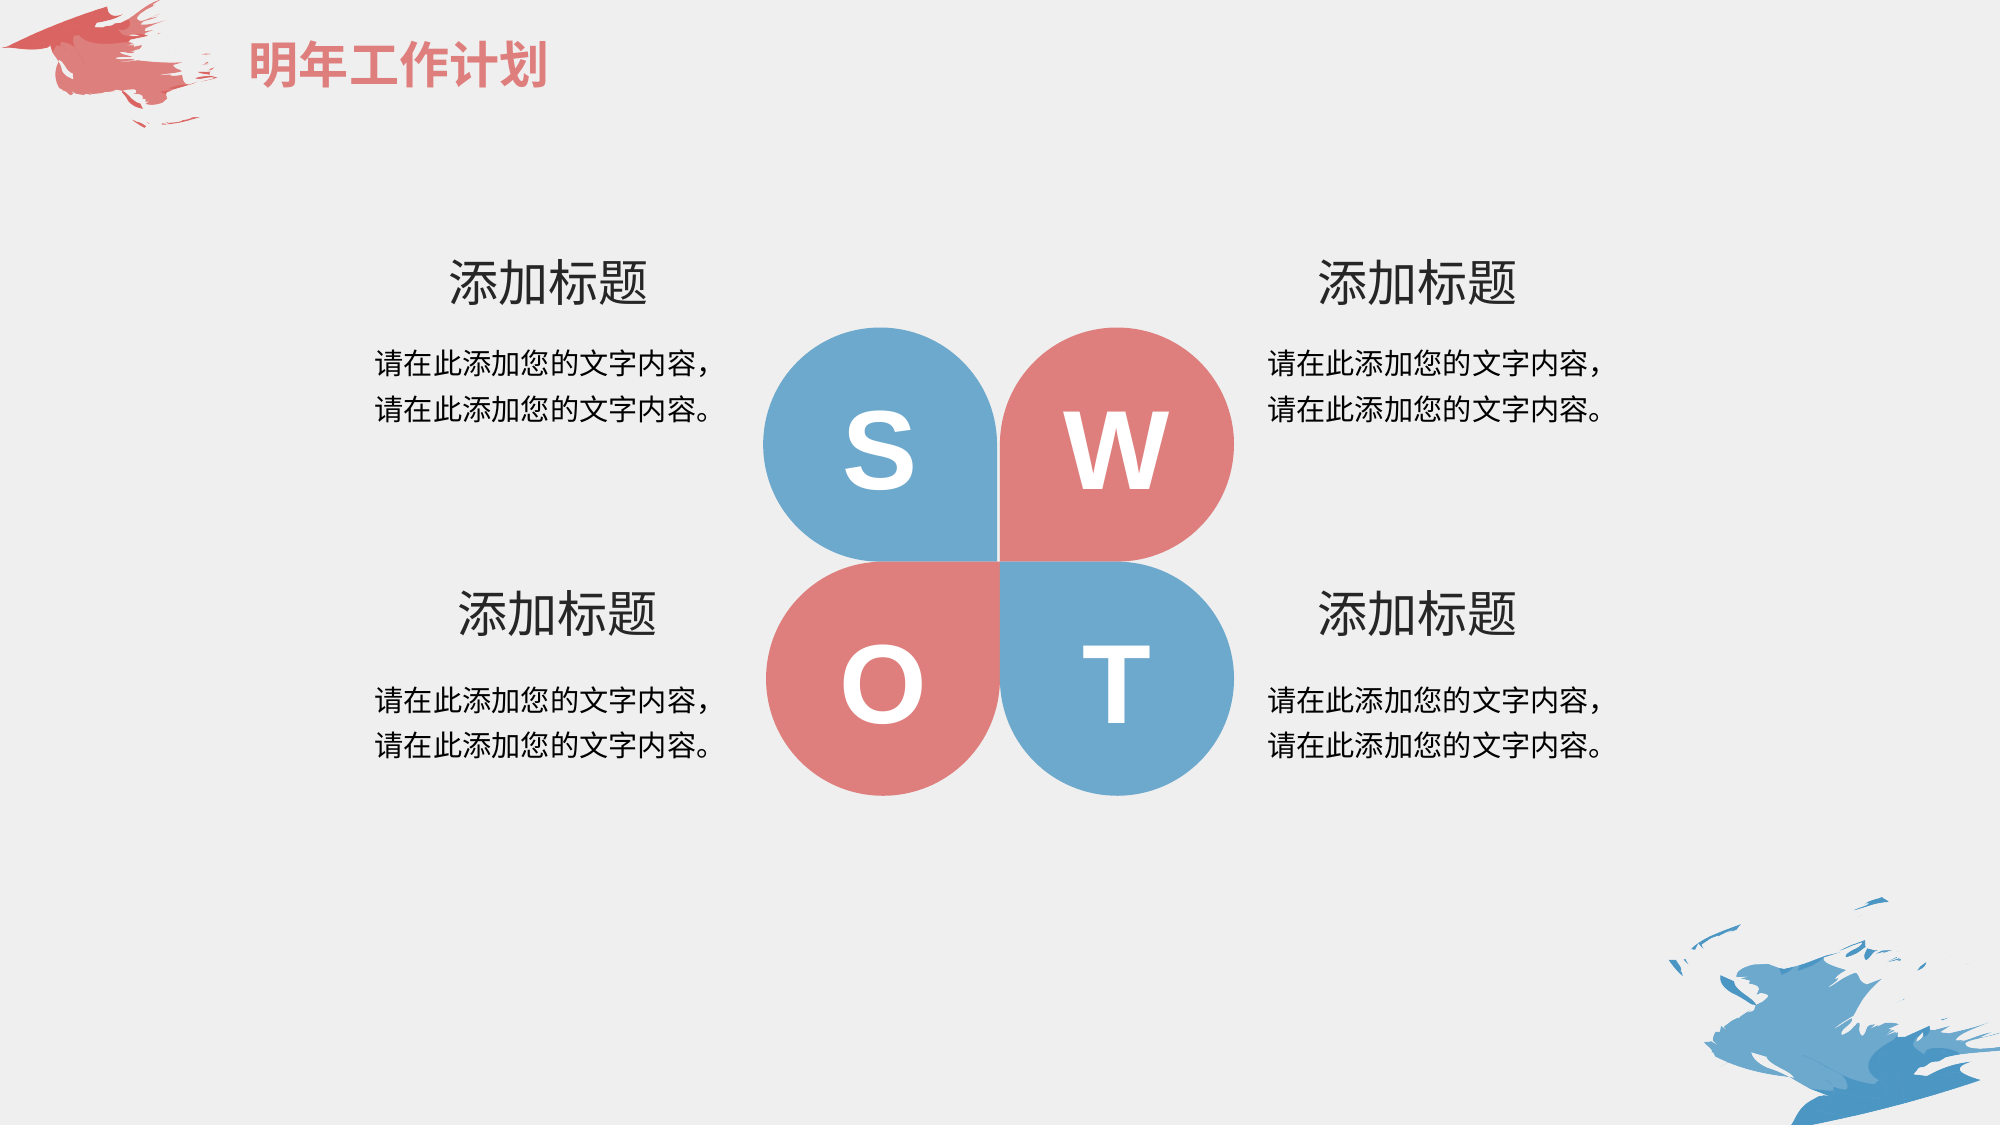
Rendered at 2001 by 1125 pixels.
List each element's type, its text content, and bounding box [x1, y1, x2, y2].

text_box 明年工作计划 [234, 25, 564, 101]
picture [0, 0, 224, 128]
text_box 请在此添加您的文字内容， 请在此添加您的文字内容。 [360, 327, 756, 434]
text_box 请在此添加您的文字内容， 请在此添加您的文字内容。 [360, 664, 756, 770]
text_box 添加标题 [1302, 255, 1533, 319]
text_box 添加标题 [433, 255, 664, 319]
text_box T [999, 561, 1235, 796]
text_box 请在此添加您的文字内容， 请在此添加您的文字内容。 [1252, 327, 1649, 434]
text_box S [763, 327, 998, 562]
text_box W [999, 327, 1235, 562]
text_box 添加标题 [443, 586, 673, 650]
text_box O [766, 561, 1000, 796]
text_box 请在此添加您的文字内容， 请在此添加您的文字内容。 [1252, 663, 1649, 770]
text_box 添加标题 [1302, 586, 1533, 650]
picture [1668, 897, 2000, 1125]
